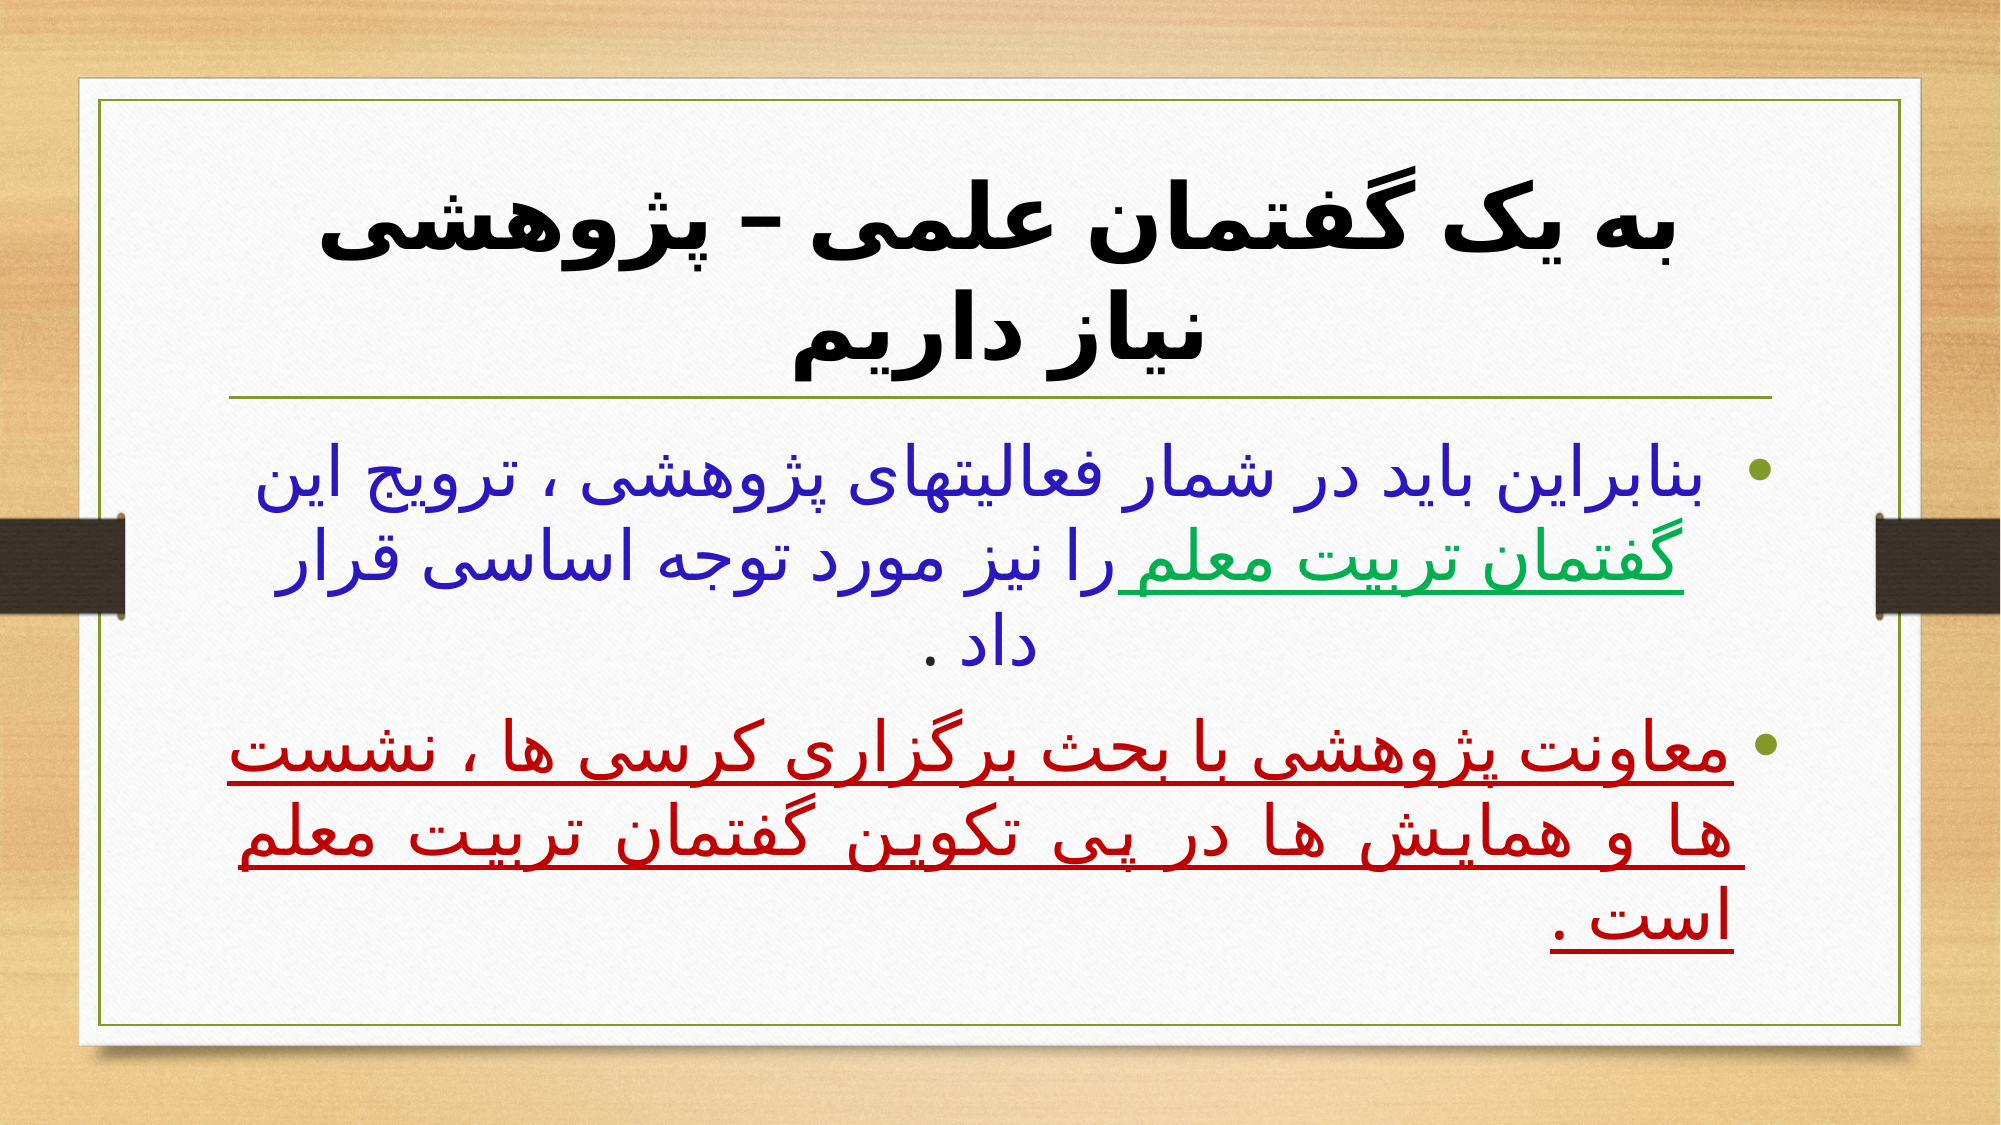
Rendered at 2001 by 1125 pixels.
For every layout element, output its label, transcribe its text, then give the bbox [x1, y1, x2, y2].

list بنابراین باید در شمار فعالیتهای پژوهشی ، ترویج این گفتمان تربیت معلم را نیز مورد توجه اساسی قرار داد . معاونت پژوهشی با بحث برگزاری کرسی ها ، نشست ها و همایش ها در پی تکوین گفتمان تربیت معلم است . [212, 419, 1788, 964]
title به یک گفتمان علمی – پژوهشی نیاز داریم [212, 161, 1788, 375]
picture [0, 0, 2001, 1125]
